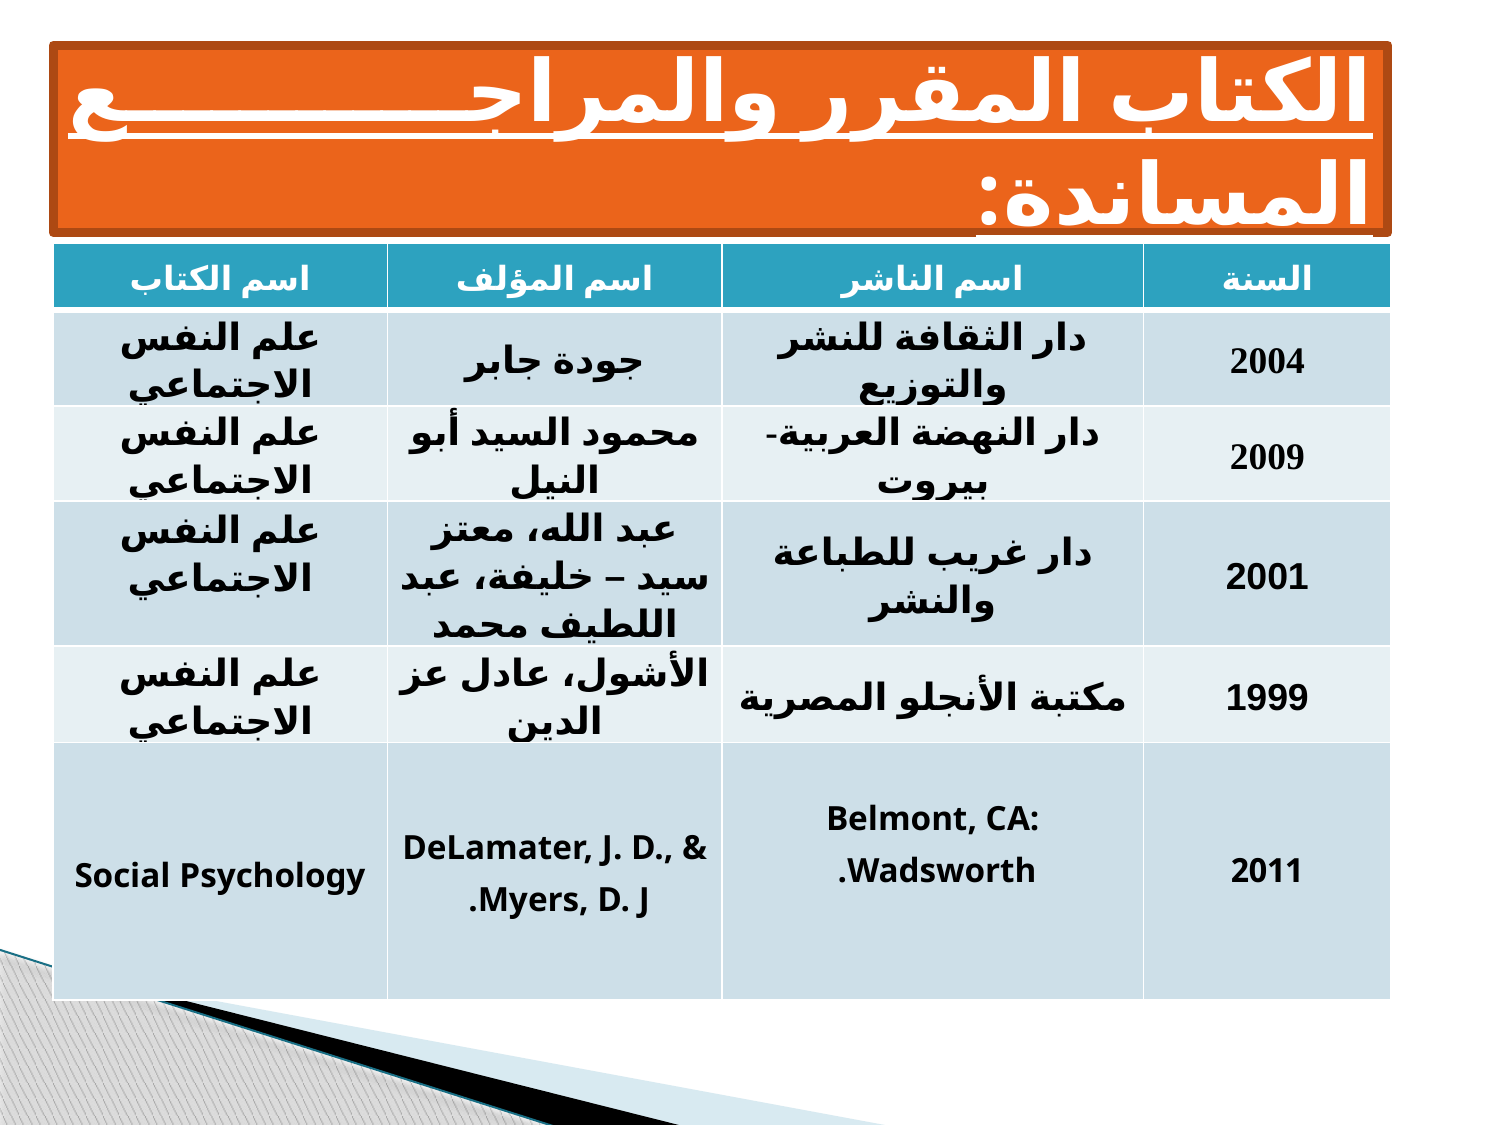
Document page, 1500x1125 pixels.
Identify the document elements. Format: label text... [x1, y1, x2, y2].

table_cell الأشول، عادل عز الدين [388, 647, 721, 742]
table_cell عبد الله، معتز سيد – خليفة، عبد اللطيف محمد [388, 502, 721, 645]
table_cell علم النفس الاجتماعي [54, 407, 387, 500]
table_cell علم النفس الاجتماعي [54, 313, 387, 405]
table_cell Social Psychology [54, 743, 387, 999]
table_header اسم المؤلف [388, 244, 721, 307]
table_cell 1999 [1144, 647, 1390, 742]
table_cell دار الثقافة للنشر والتوزيع [723, 313, 1143, 405]
table_cell DeLamater, J. D., & Myers, D. J. [388, 743, 721, 999]
table_cell علم النفس الاجتماعي [54, 502, 387, 645]
table_cell دار النهضة العربية- بيروت [723, 407, 1143, 500]
table_cell جودة جابر [388, 313, 721, 405]
table_cell 2011 [1144, 743, 1390, 999]
table_cell 2001 [1144, 502, 1390, 645]
table_cell دار غريب للطباعة والنشر [723, 502, 1143, 645]
table_header اسم الناشر [723, 244, 1143, 307]
table_header اسم الكتاب [54, 244, 387, 307]
title الكتاب المقرر والمراجع المساندة: [49, 41, 1392, 237]
table_cell Belmont, CA: Wadsworth. [723, 743, 1143, 999]
table_header السنة [1144, 244, 1390, 307]
table_cell 2009 [1144, 407, 1390, 500]
table_cell 2004 [1144, 313, 1390, 405]
table_cell محمود السيد أبو النيل [388, 407, 721, 500]
table_cell علم النفس الاجتماعي [54, 647, 387, 742]
table_cell مكتبة الأنجلو المصرية [723, 647, 1143, 742]
